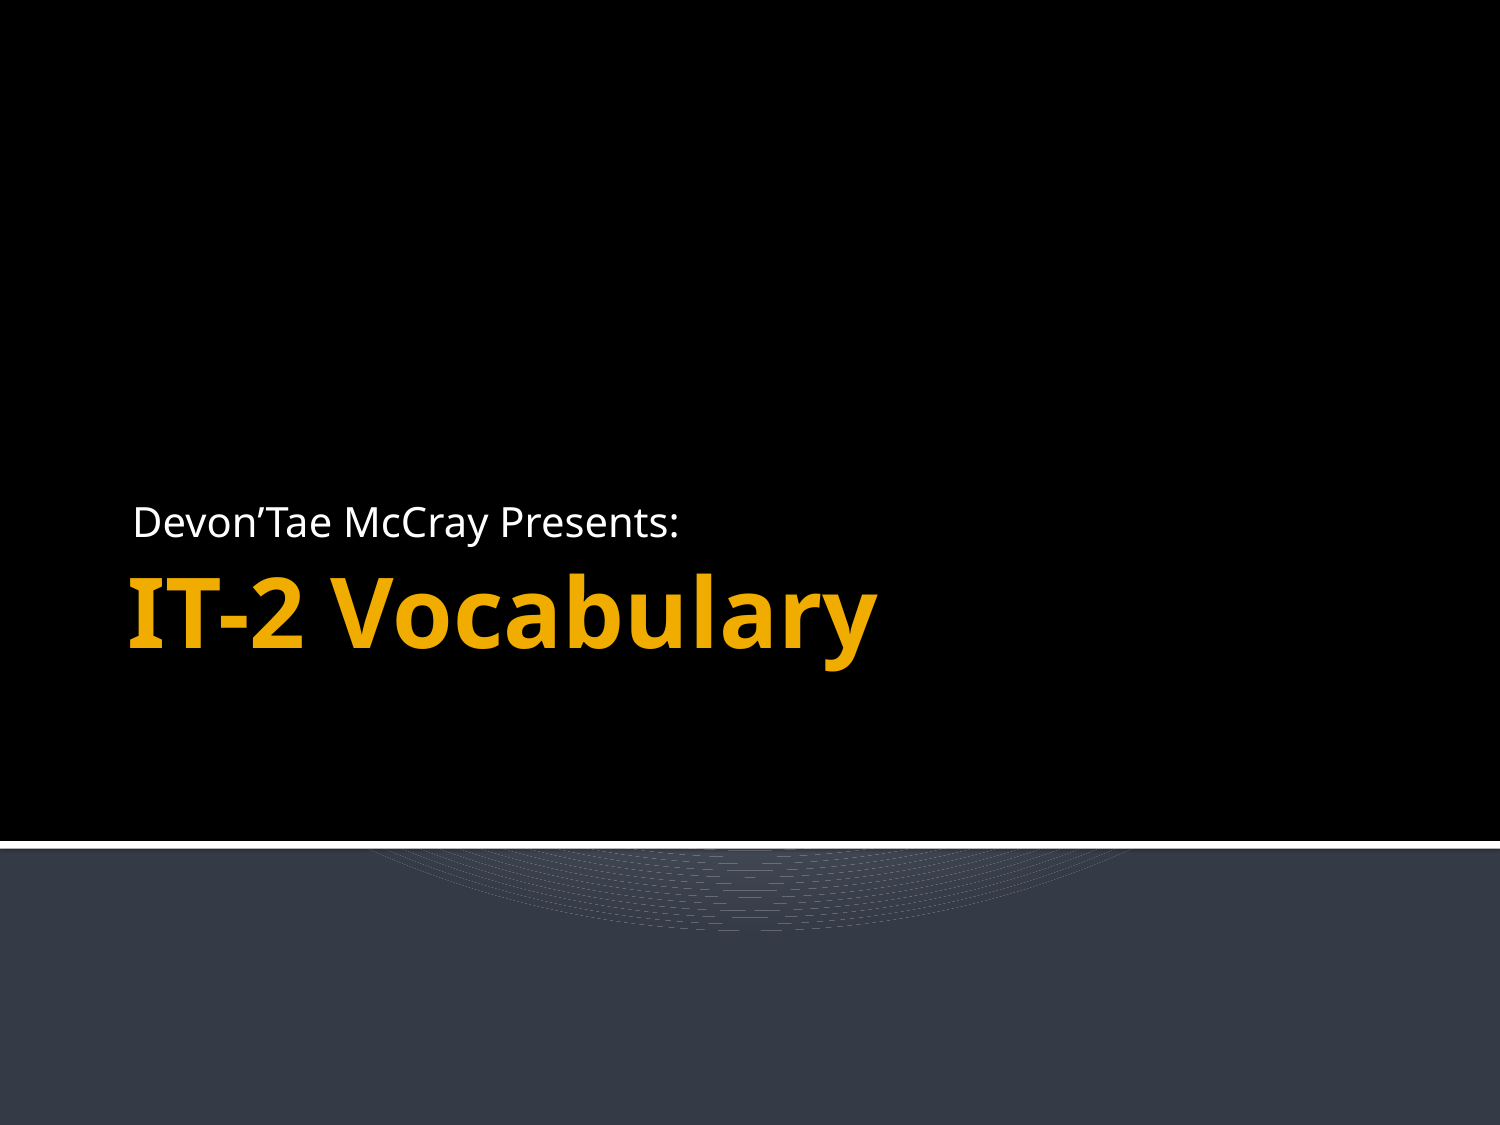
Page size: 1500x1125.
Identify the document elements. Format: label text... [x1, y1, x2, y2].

subtitle Devon’Tae McCray Presents: [112, 299, 1438, 546]
title IT-2 Vocabulary [112, 550, 1438, 825]
